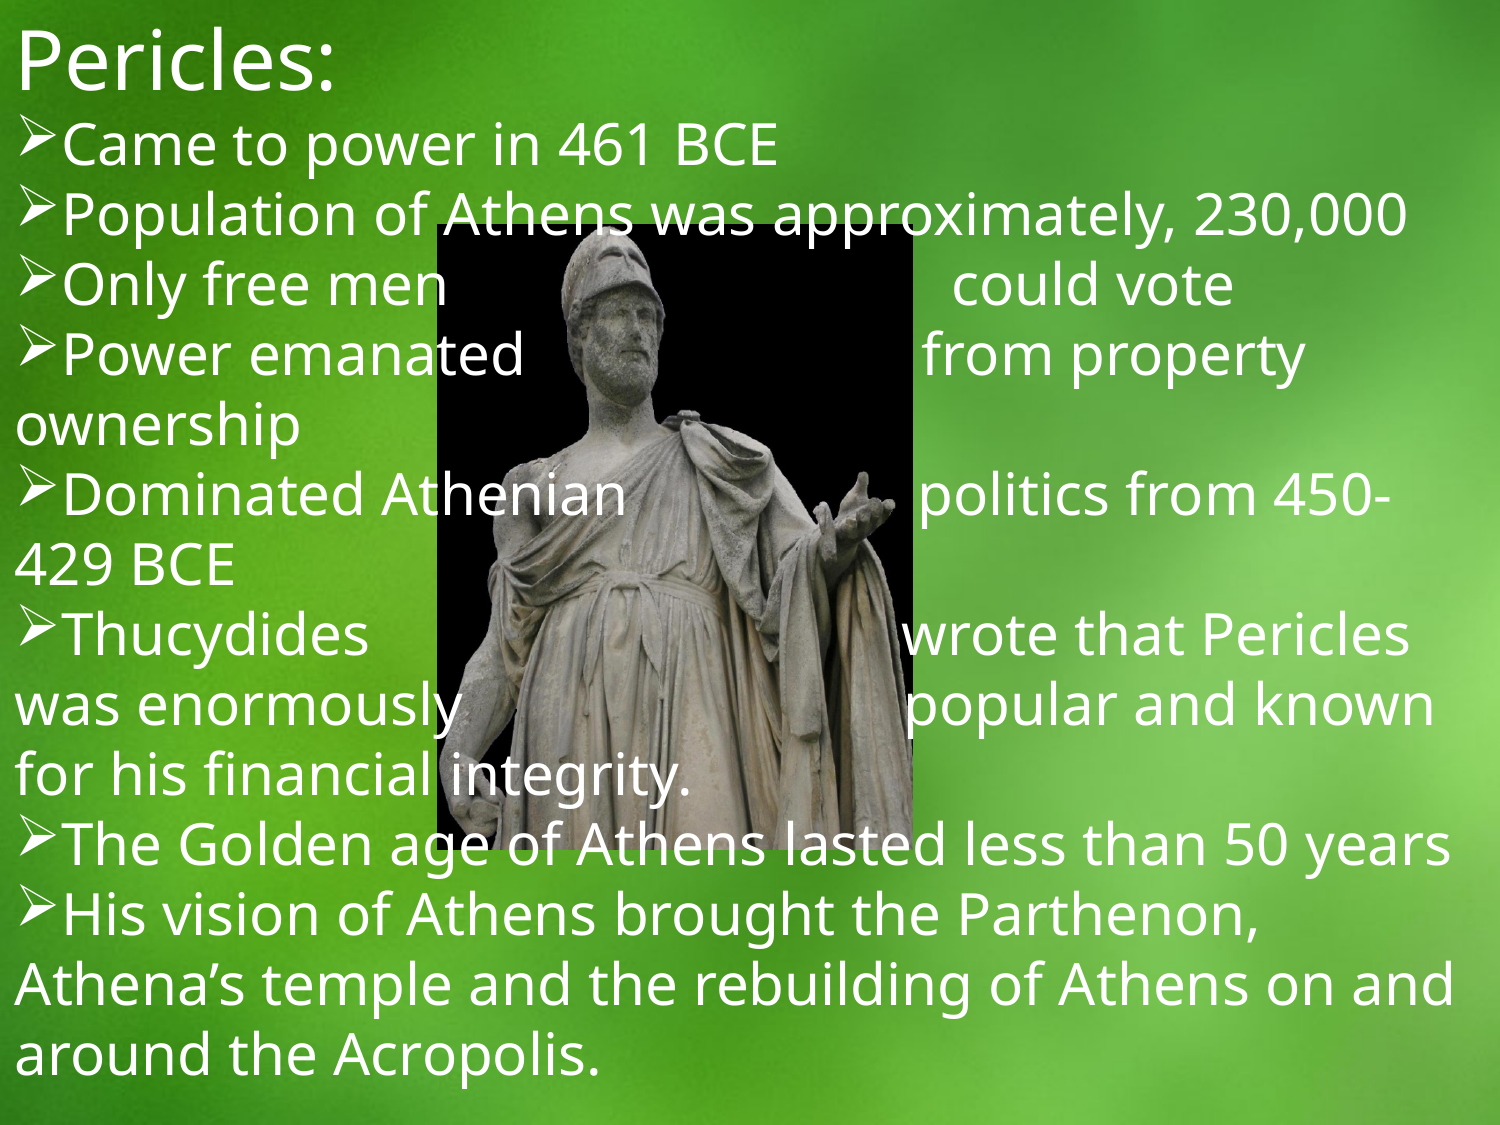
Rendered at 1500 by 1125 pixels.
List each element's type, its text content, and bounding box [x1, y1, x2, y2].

text_box Pericles: Came to power in 461 BCE Population of Athens was approximately, 230,000 Only free men could vote Power emanated from property ownership Dominated Athenian politics from 450-429 BCE Thucydides wrote that Pericles was enormously popular and known for his financial integrity. The Golden age of Athens lasted less than 50 years His vision of Athens brought the Parthenon, Athena’s temple and the rebuilding of Athens on and around the Acropolis. [0, 0, 1500, 1125]
picture [437, 224, 913, 851]
